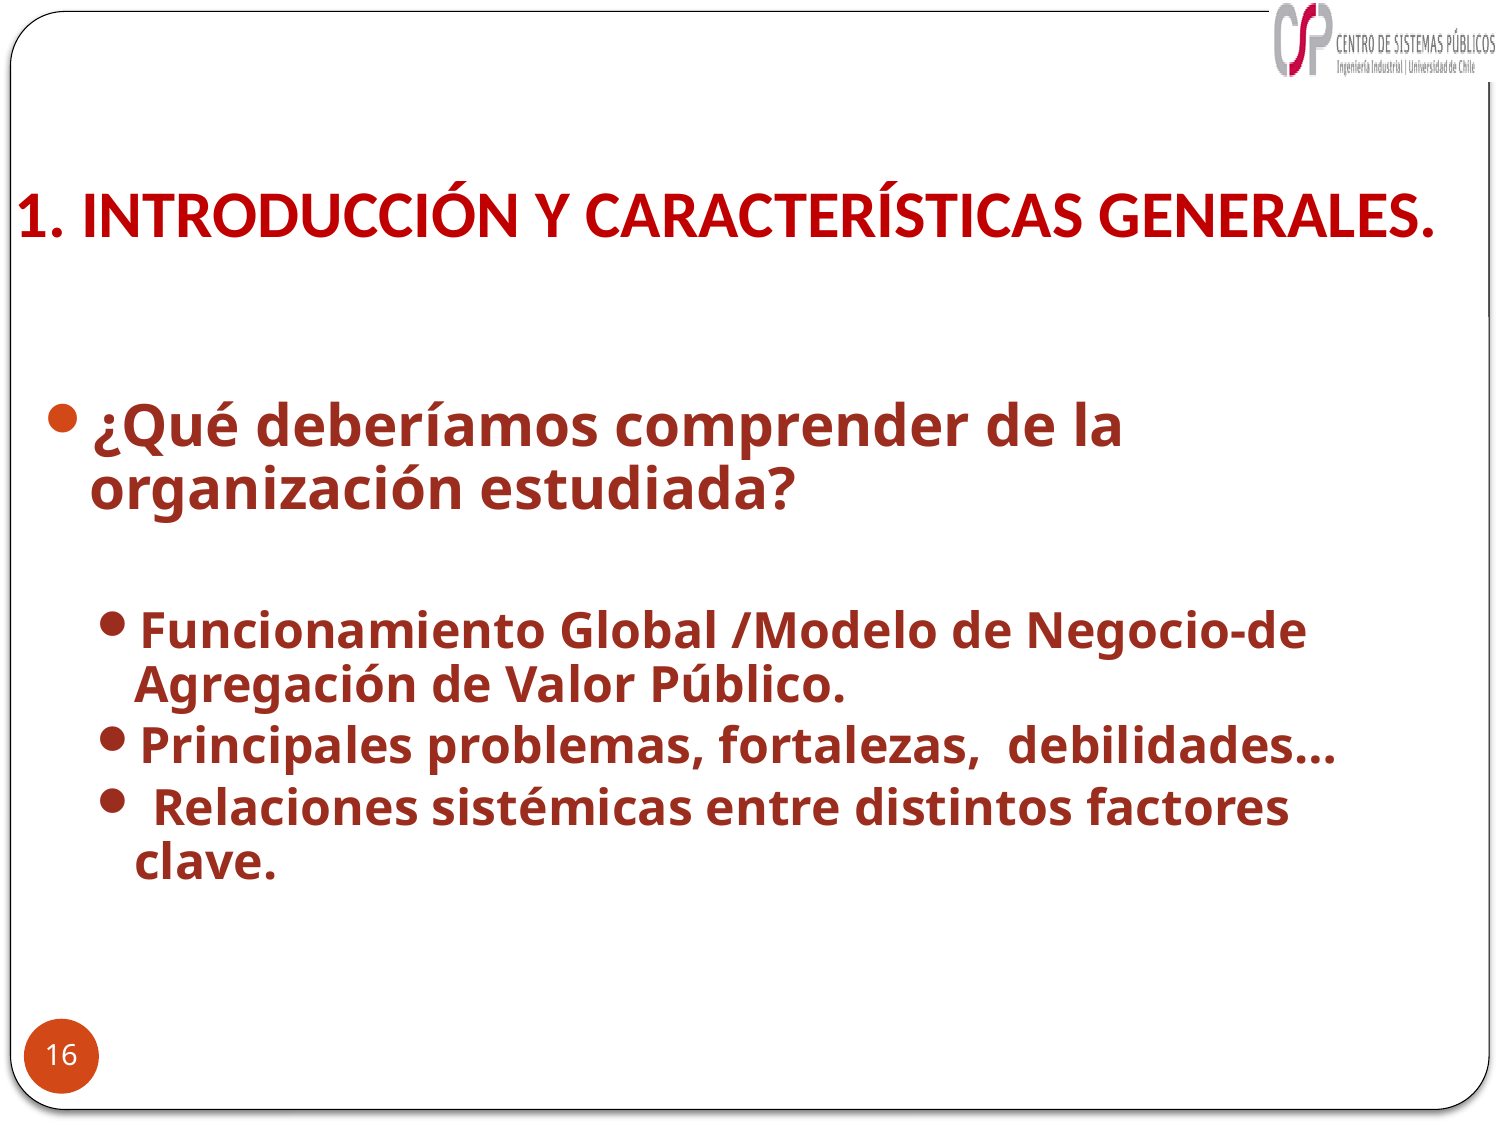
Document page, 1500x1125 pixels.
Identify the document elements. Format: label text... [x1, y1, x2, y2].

title 1. INTRODUCCIÓN Y CARACTERÍSTICAS GENERALES. [0, 78, 1467, 266]
list ¿Qué deberíamos comprender de la organización estudiada? Funcionamiento Global /Modelo de Negocio-de Agregación de Valor Público. Principales problemas, fortalezas, debilidades… Relaciones sistémicas entre distintos factores clave. [29, 231, 1459, 1125]
picture [1269, 0, 1500, 82]
slide_number 16 [23, 1037, 29, 1076]
